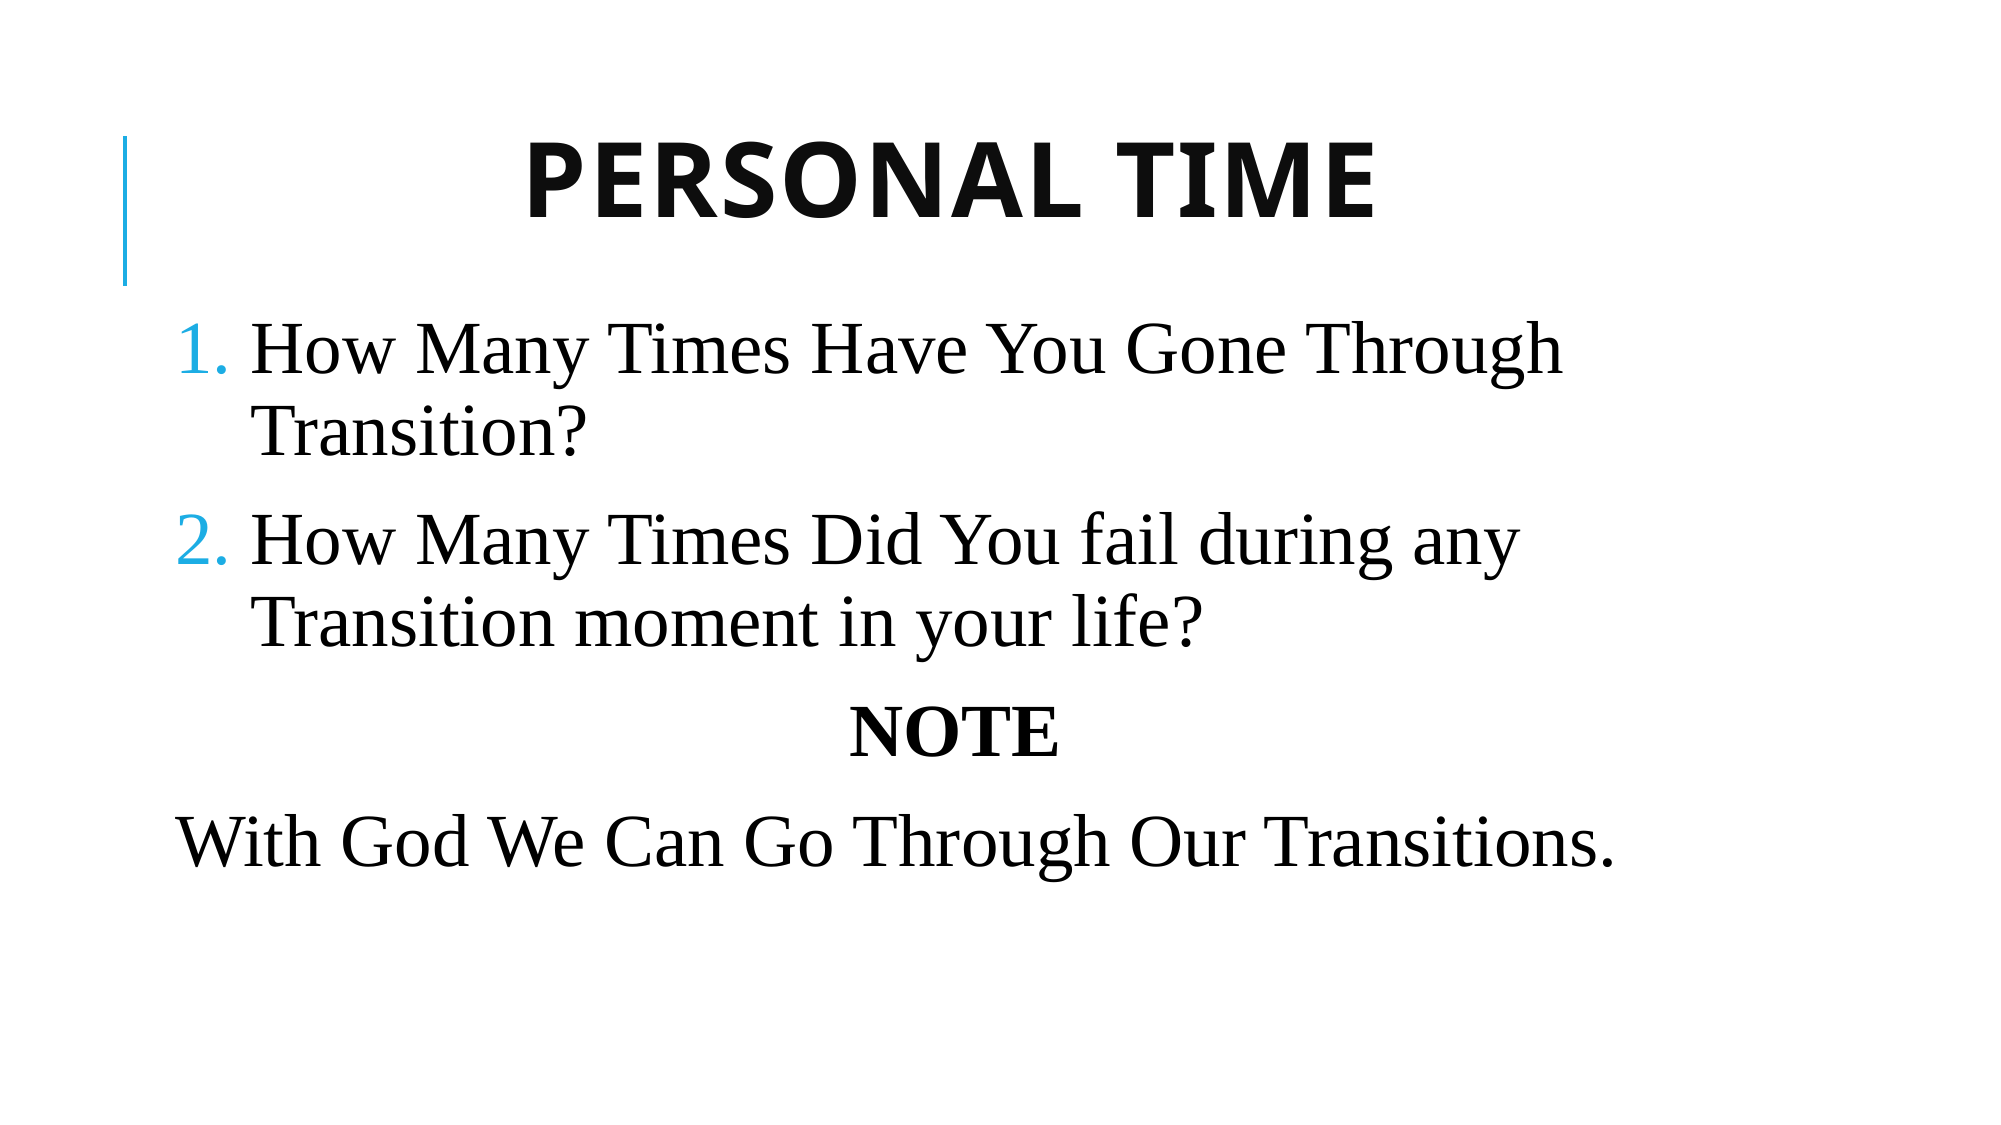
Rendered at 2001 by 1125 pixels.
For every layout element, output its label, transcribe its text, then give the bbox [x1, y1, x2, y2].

list How Many Times Have You Gone Through Transition? How Many Times Did You fail during any Transition moment in your life? NOTE With God We Can Go Through Our Transitions. [168, 301, 1763, 1035]
title PERSONAL TIME [168, 96, 1763, 279]
